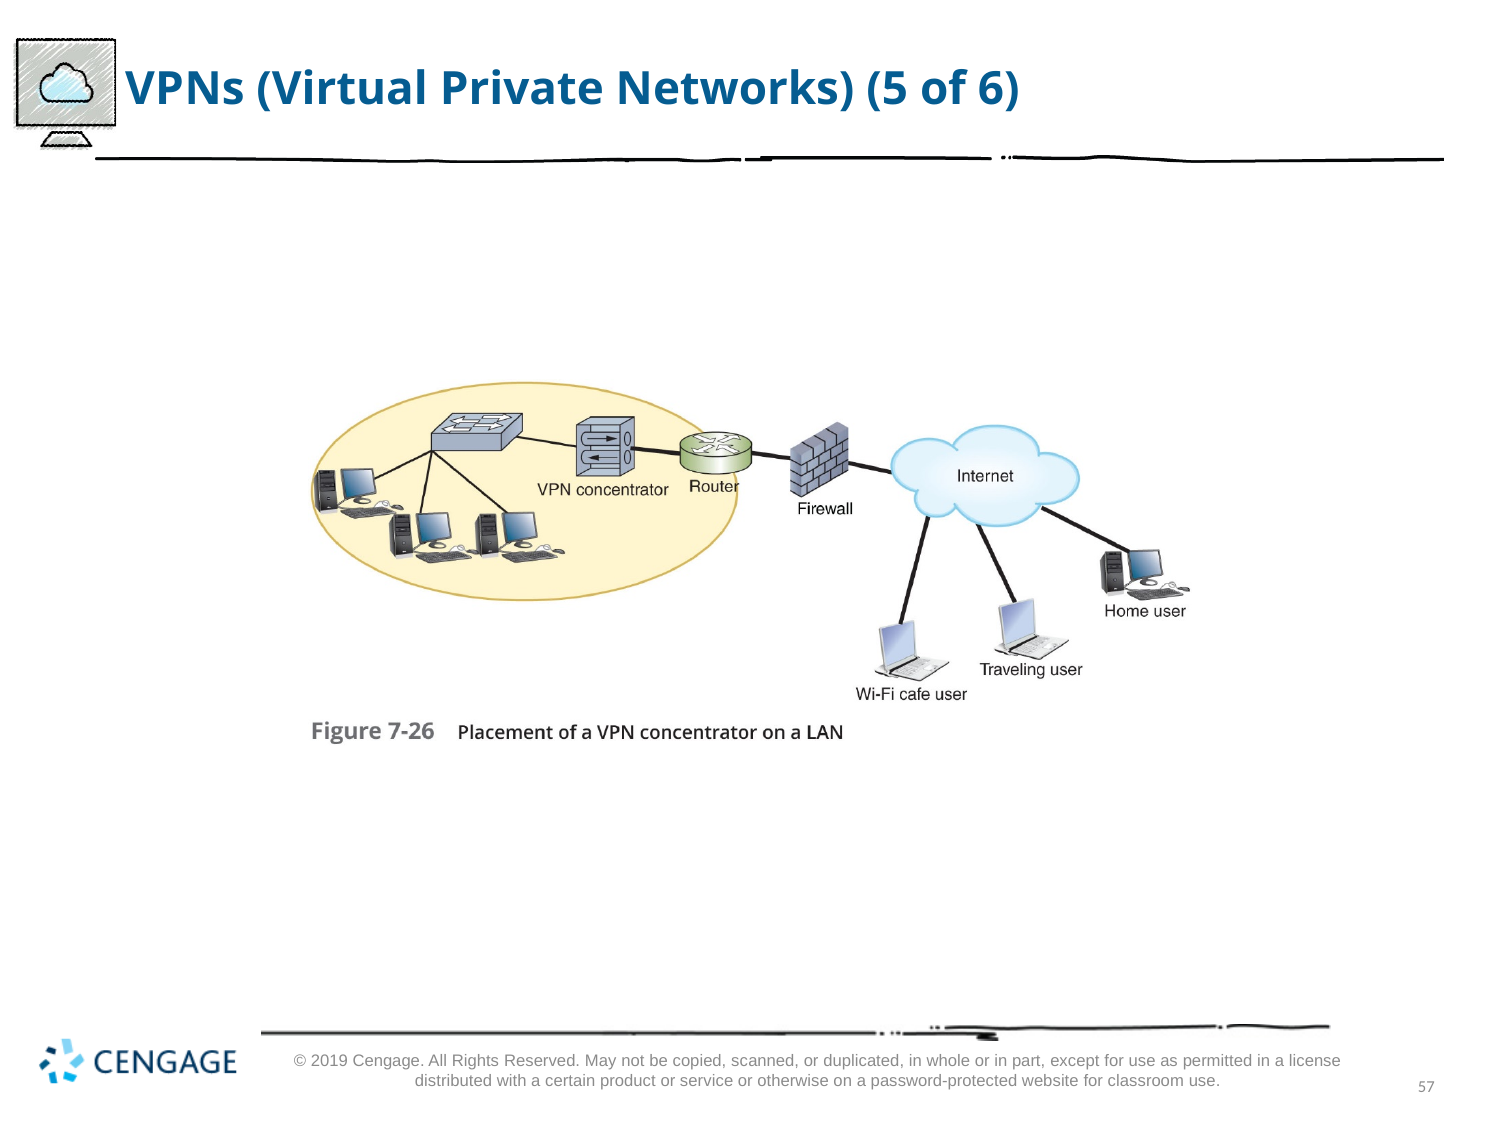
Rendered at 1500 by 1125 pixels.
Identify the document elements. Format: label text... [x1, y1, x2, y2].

picture [19, 1025, 249, 1096]
footer © 2019 Cengage. All Rights Reserved. May not be copied, scanned, or duplicated, in whole or in part, except for use as permitted in a license distributed with a certain product or service or otherwise on a password-protected website for classroom use. [262, 1050, 1375, 1091]
picture [308, 379, 1192, 746]
picture [261, 1024, 1331, 1041]
picture [95, 155, 1444, 163]
picture [13, 36, 117, 151]
title V P Ns (Virtual Private Networks) (5 of 6) [125, 66, 1442, 116]
